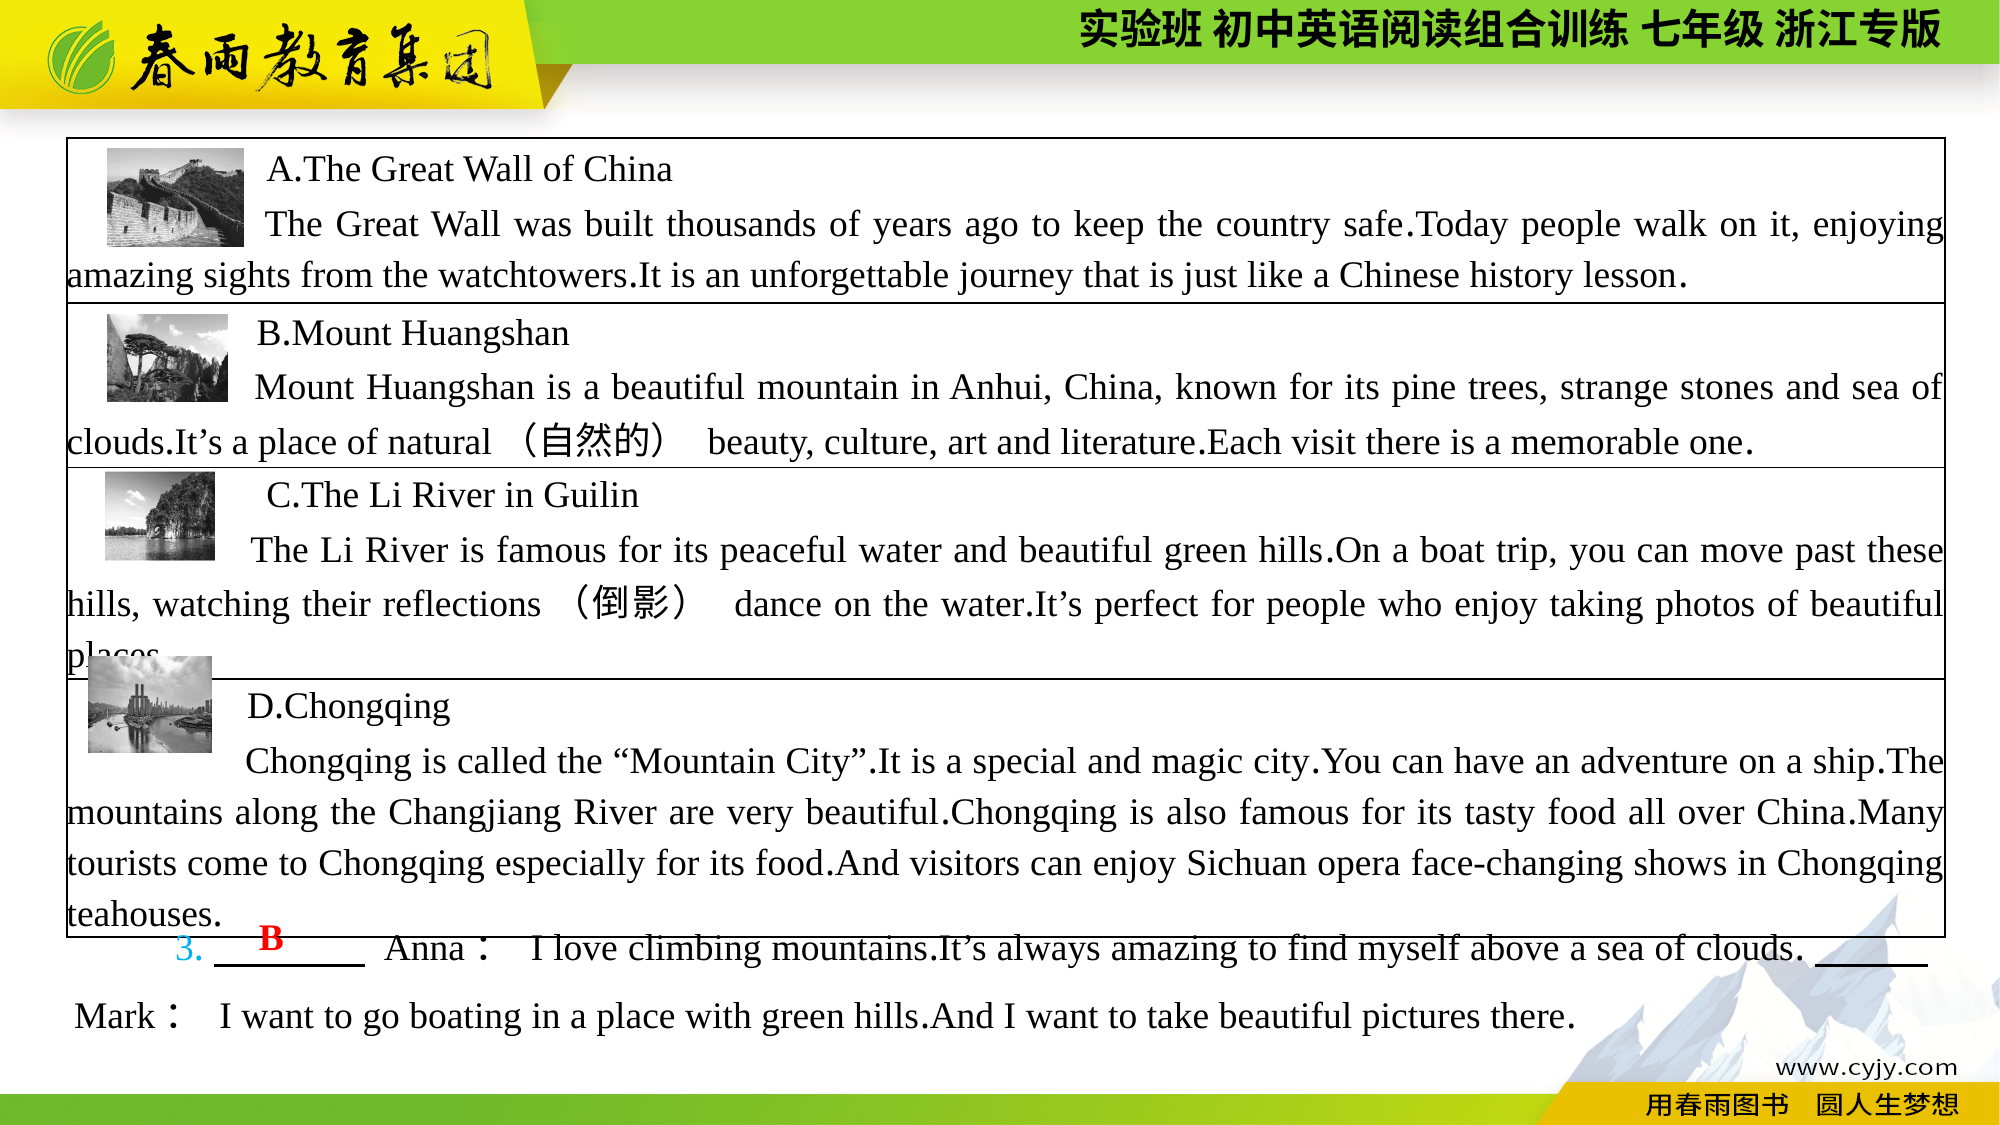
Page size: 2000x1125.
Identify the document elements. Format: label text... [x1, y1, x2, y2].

table_header A.The Great Wall of China The Great Wall was built thousands of years ago to keep the country safe.Today people walk on it, enjoying amazing sights from the watchtowers.It is an unforgettable journey that is just like a Chinese history lesson. [68, 139, 1944, 302]
picture [0, 0, 2000, 1125]
table_cell D.Chongqing Chongqing is called the “Mountain City”.It is a special and magic city.You can have an adventure on a ship.The mountains along the Changjiang River are very beautiful.Chongqing is also famous for its tasty food all over China.Many tourists come to Chongqing especially for its food.And visitors can enjoy Sichuan opera face-changing shows in Chongqing teahouses. [68, 680, 1944, 893]
list 3. Anna： I love climbing mountains.It’s always amazing to find myself above a sea of clouds. Mark： I want to go boating in a place with green hills.And I want to take beautiful pictures there. [59, 893, 1944, 1045]
table_cell C.The Li River in Guilin The Li River is famous for its peaceful water and beautiful green hills.On a boat trip, you can move past these hills, watching their reflections（倒影） dance on the water.It’s perfect for people who enjoy taking photos of beautiful places. [68, 468, 1944, 678]
table_cell B.Mount Huangshan Mount Huangshan is a beautiful mountain in Anhui, China, known for its pine trees, strange stones and sea of clouds.It’s a place of natural（自然的） beauty, culture, art and literature.Each visit there is a memorable one. [68, 304, 1944, 467]
text_box B [244, 905, 299, 965]
